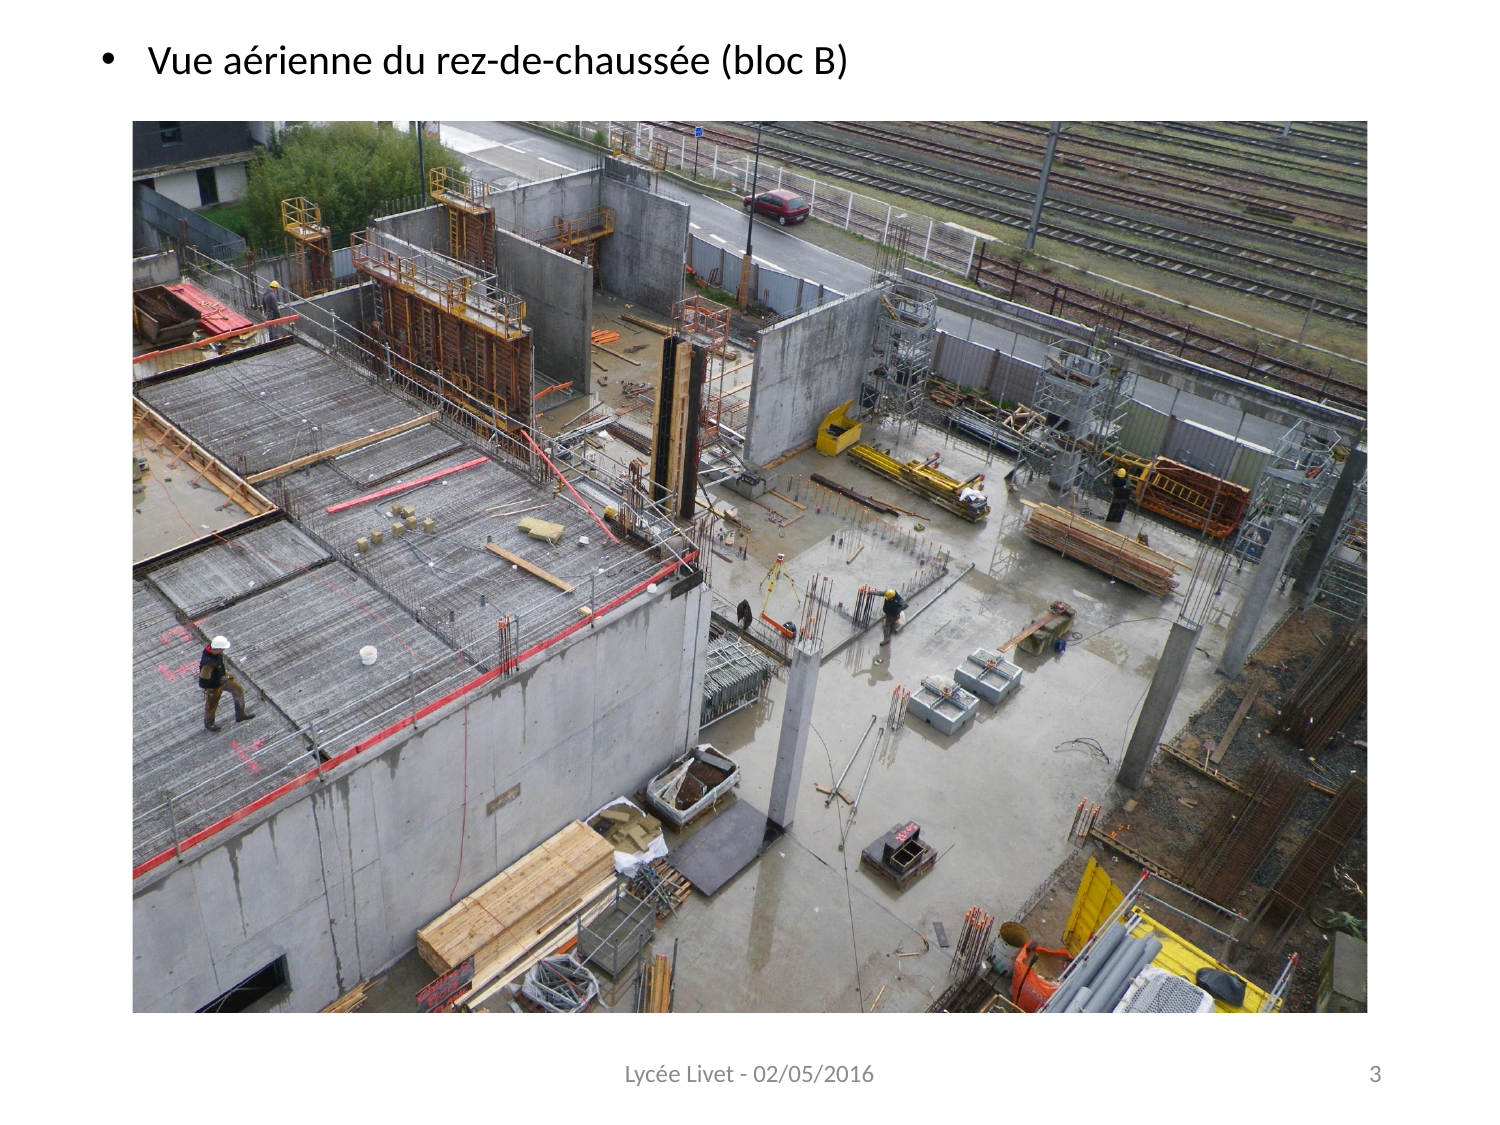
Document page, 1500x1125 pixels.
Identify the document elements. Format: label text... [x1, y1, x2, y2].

slide_number 3 [1059, 1042, 1397, 1103]
text_box Vue aérienne du rez-de-chaussée (bloc B) [86, 25, 1437, 91]
footer Lycée Livet - 02/05/2016 [496, 1042, 1004, 1103]
picture [132, 121, 1368, 1013]
